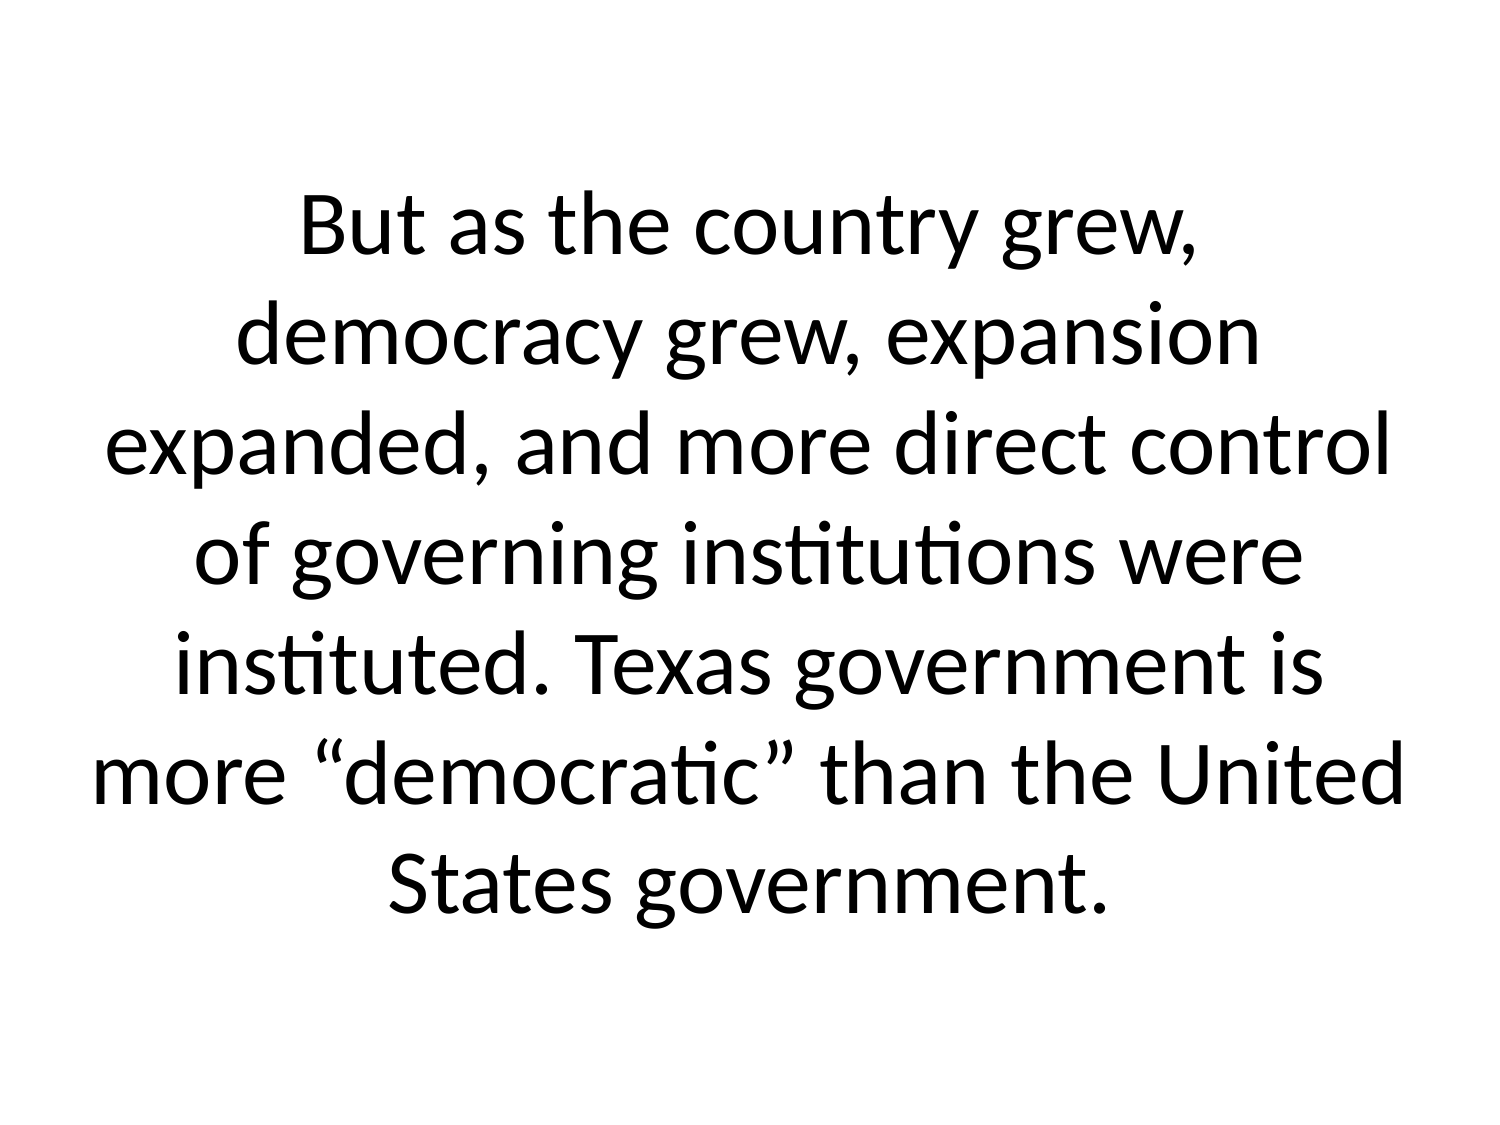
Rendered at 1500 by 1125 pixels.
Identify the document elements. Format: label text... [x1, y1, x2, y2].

title But as the country grew, democracy grew, expansion expanded, and more direct control of governing institutions were instituted. Texas government is more “democratic” than the United States government. [74, 44, 1426, 1051]
